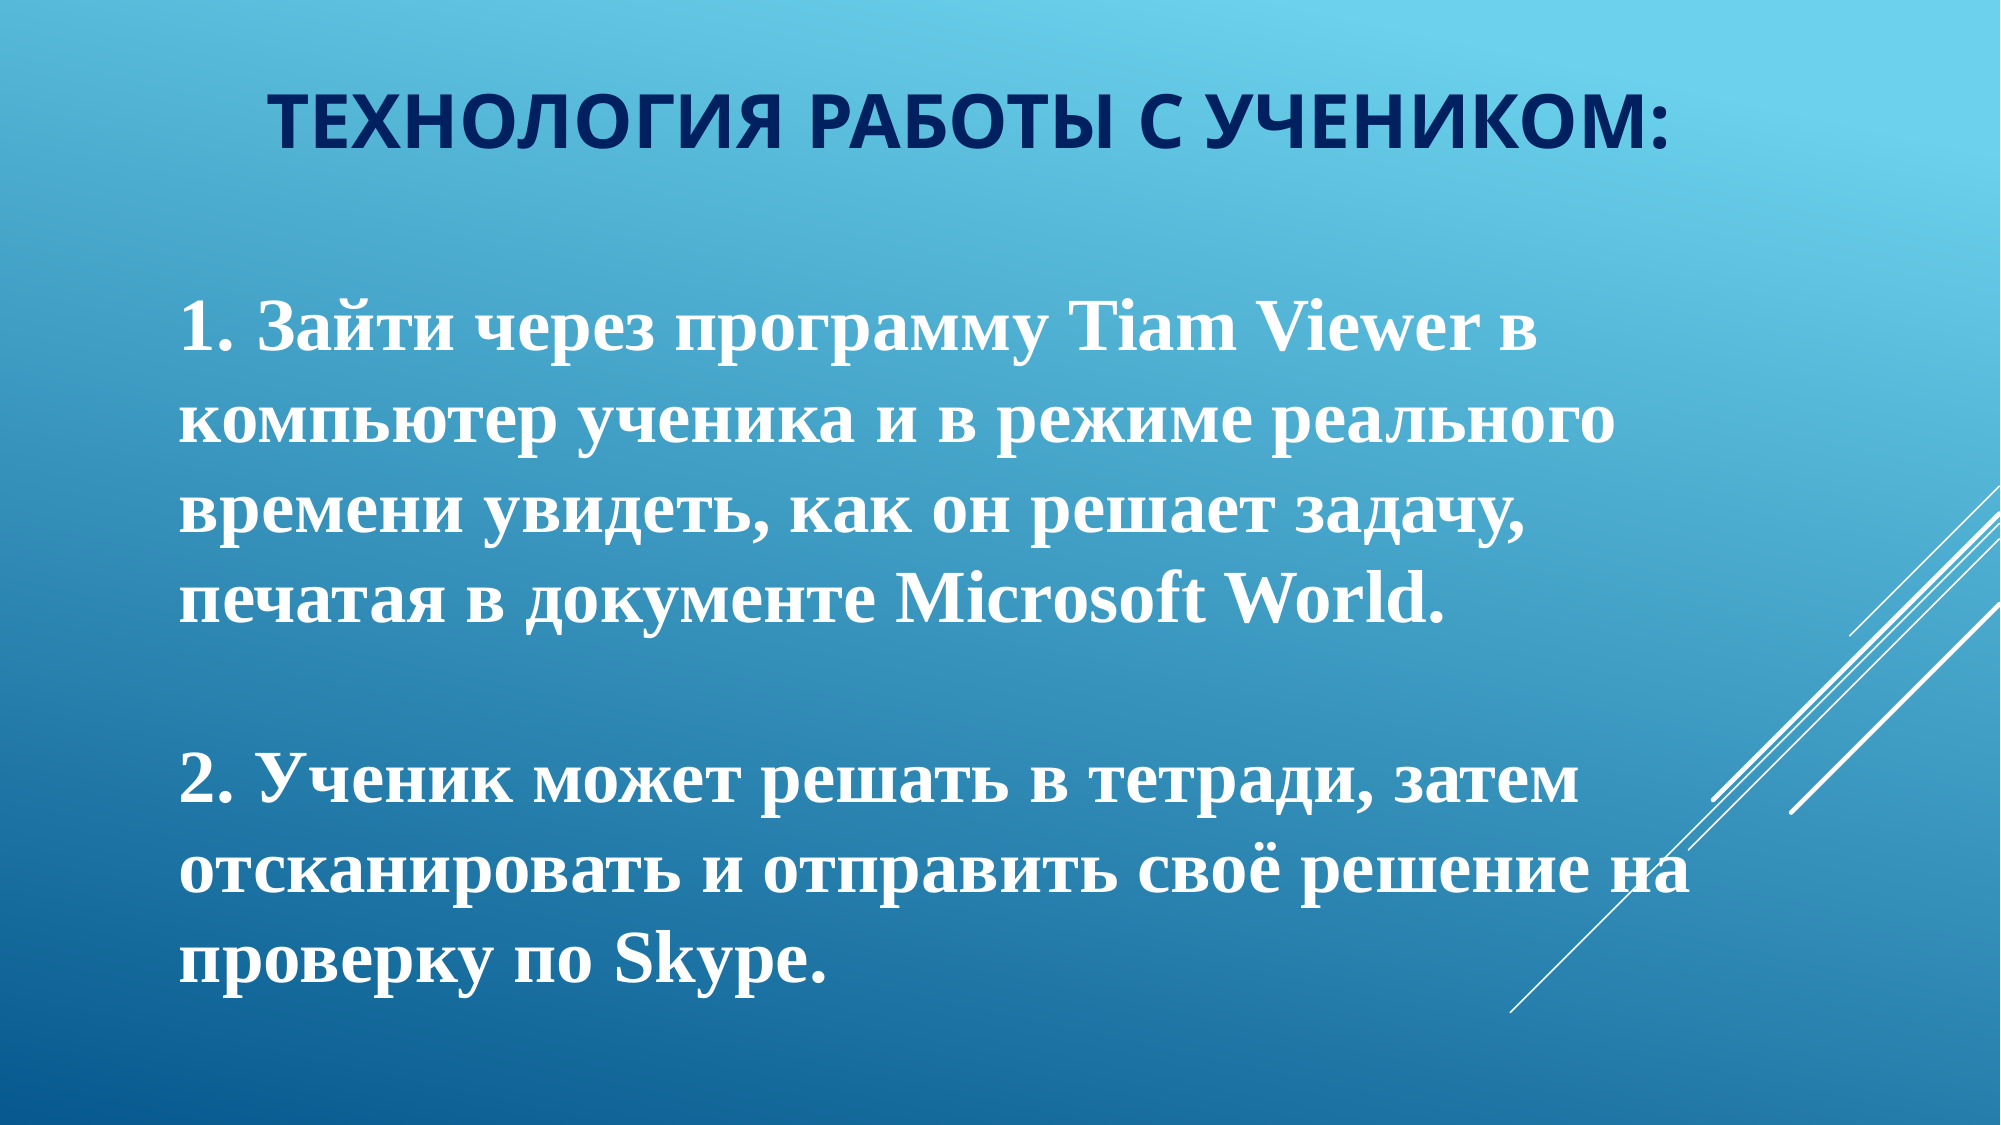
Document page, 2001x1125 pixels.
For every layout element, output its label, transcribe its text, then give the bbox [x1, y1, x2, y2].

text_box 1. Зайти через программу Tiam Viewer в компьютер ученика и в режиме реального времени увидеть, как он решает задачу, печатая в документе Microsoft World. 2. Ученик может решать в тетради, затем отсканировать и отправить своё решение на проверку по Skype. [164, 260, 1712, 1005]
title Технология работы с учеником: [127, 20, 1830, 217]
